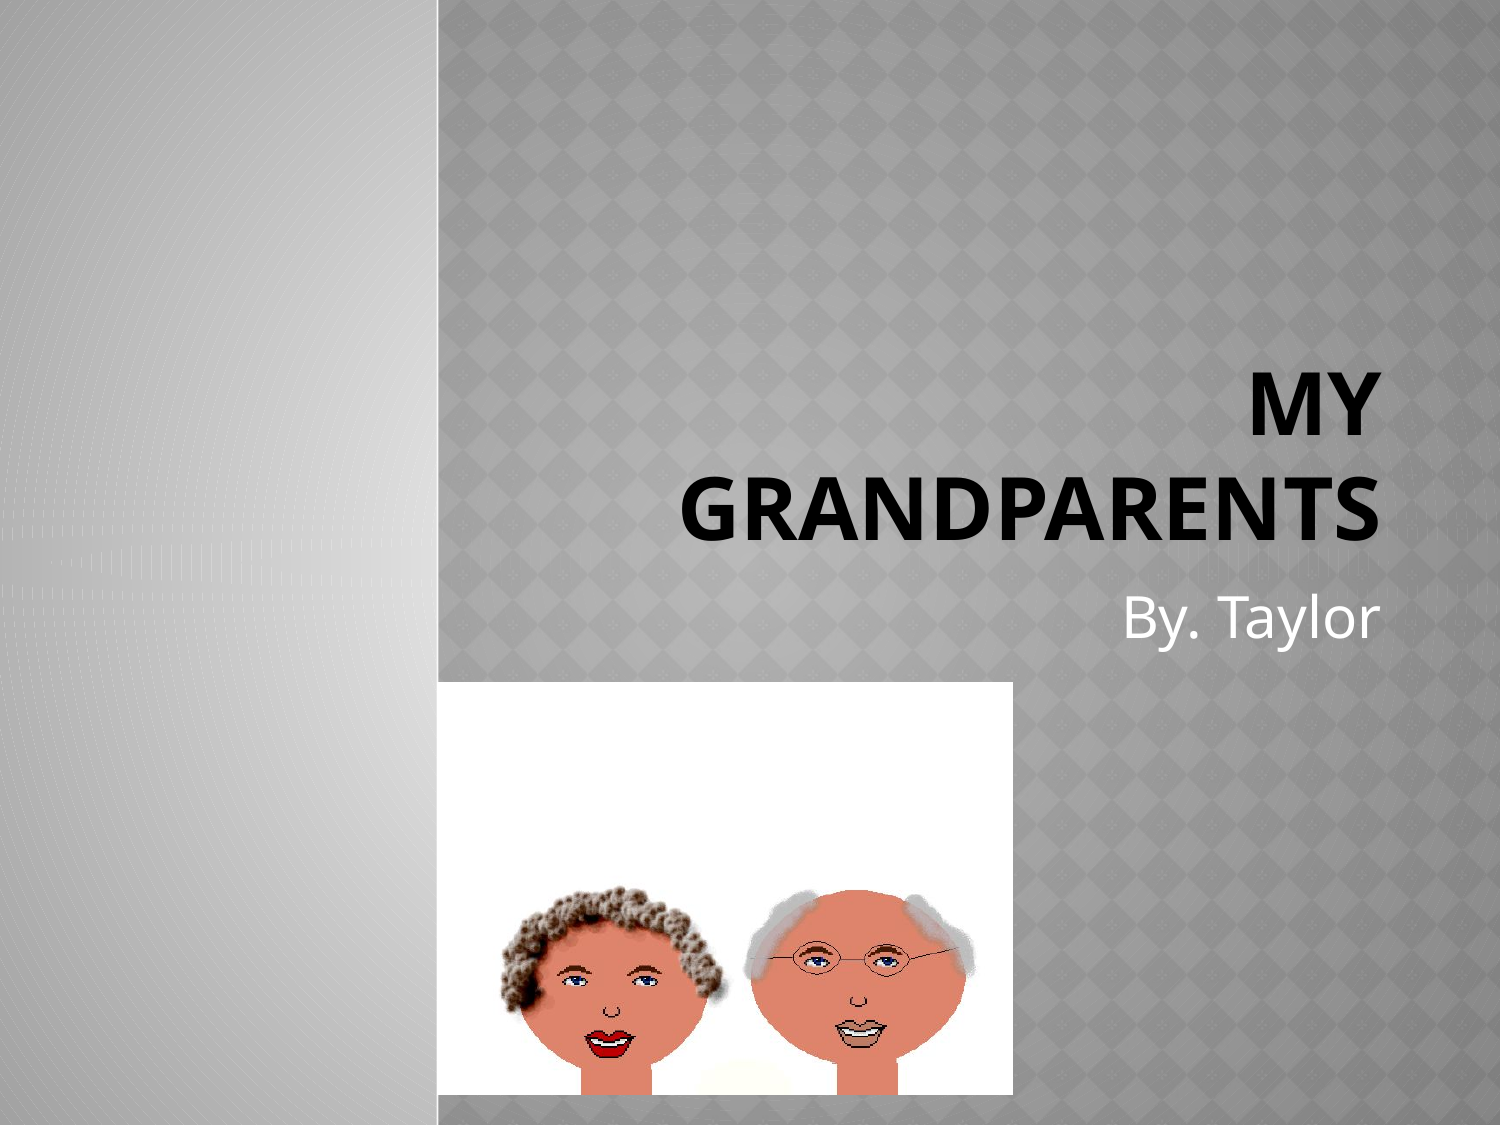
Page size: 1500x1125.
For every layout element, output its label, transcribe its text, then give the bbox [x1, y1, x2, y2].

subtitle By. Taylor [550, 580, 1390, 762]
picture [437, 681, 1013, 1095]
title My Grandparents [552, 87, 1390, 558]
